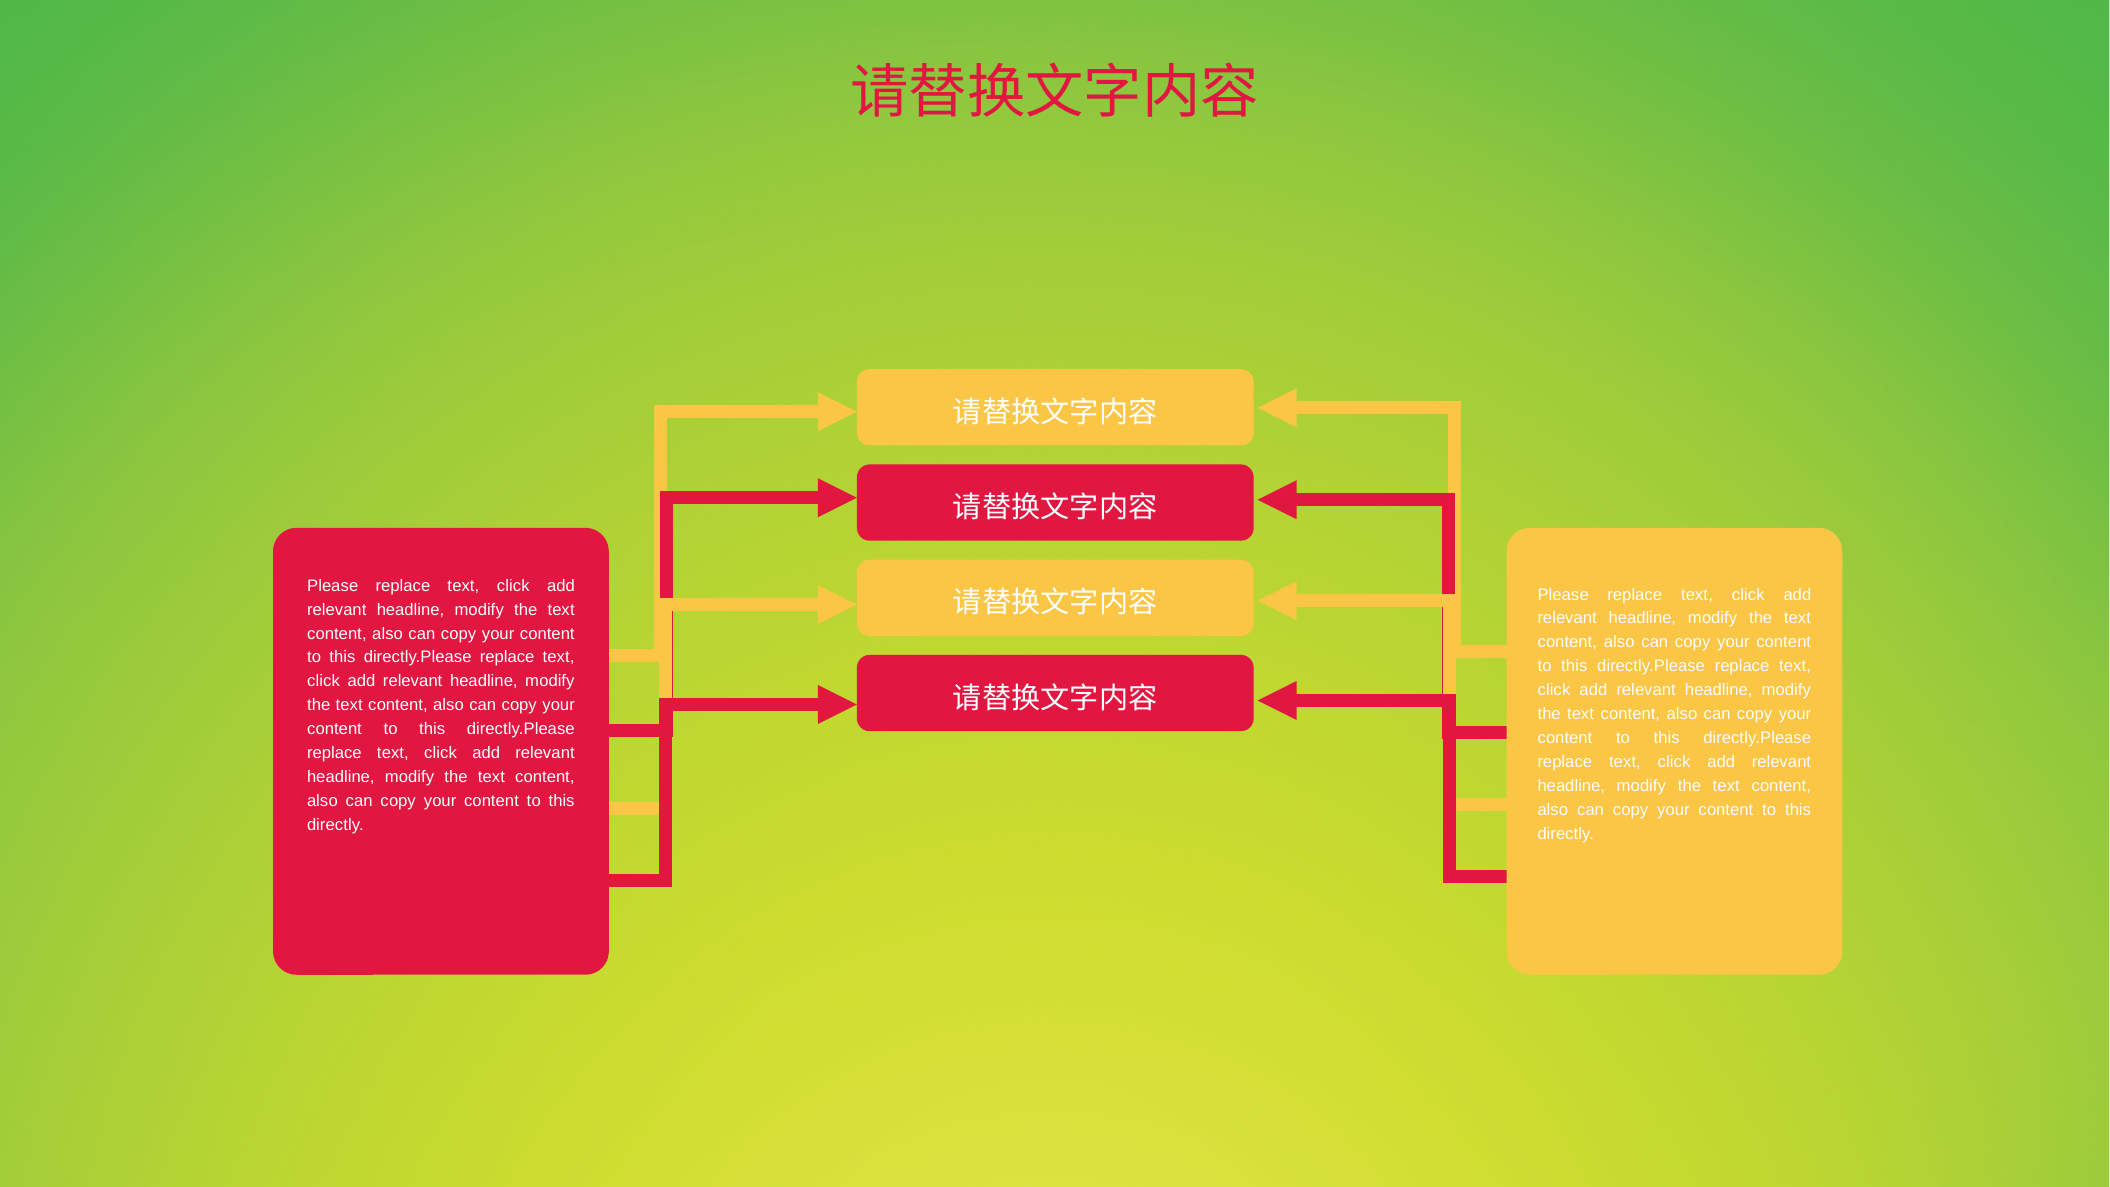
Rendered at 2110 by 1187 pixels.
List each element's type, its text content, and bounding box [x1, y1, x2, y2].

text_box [463, 411, 857, 527]
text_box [1257, 407, 1651, 527]
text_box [609, 704, 857, 881]
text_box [1257, 700, 1506, 877]
text_box 请替换文字内容 [855, 368, 1255, 447]
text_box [1506, 527, 1843, 975]
text_box 请替换文字内容 [857, 558, 1255, 637]
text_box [273, 527, 609, 975]
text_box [609, 604, 857, 704]
text_box 请替换文字内容 [857, 463, 1255, 542]
text_box 请替换文字内容 [820, 32, 1289, 124]
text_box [475, 497, 857, 604]
picture [0, 0, 2110, 1187]
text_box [1257, 600, 1506, 700]
text_box 请替换文字内容 [857, 653, 1255, 733]
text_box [1257, 499, 1640, 600]
